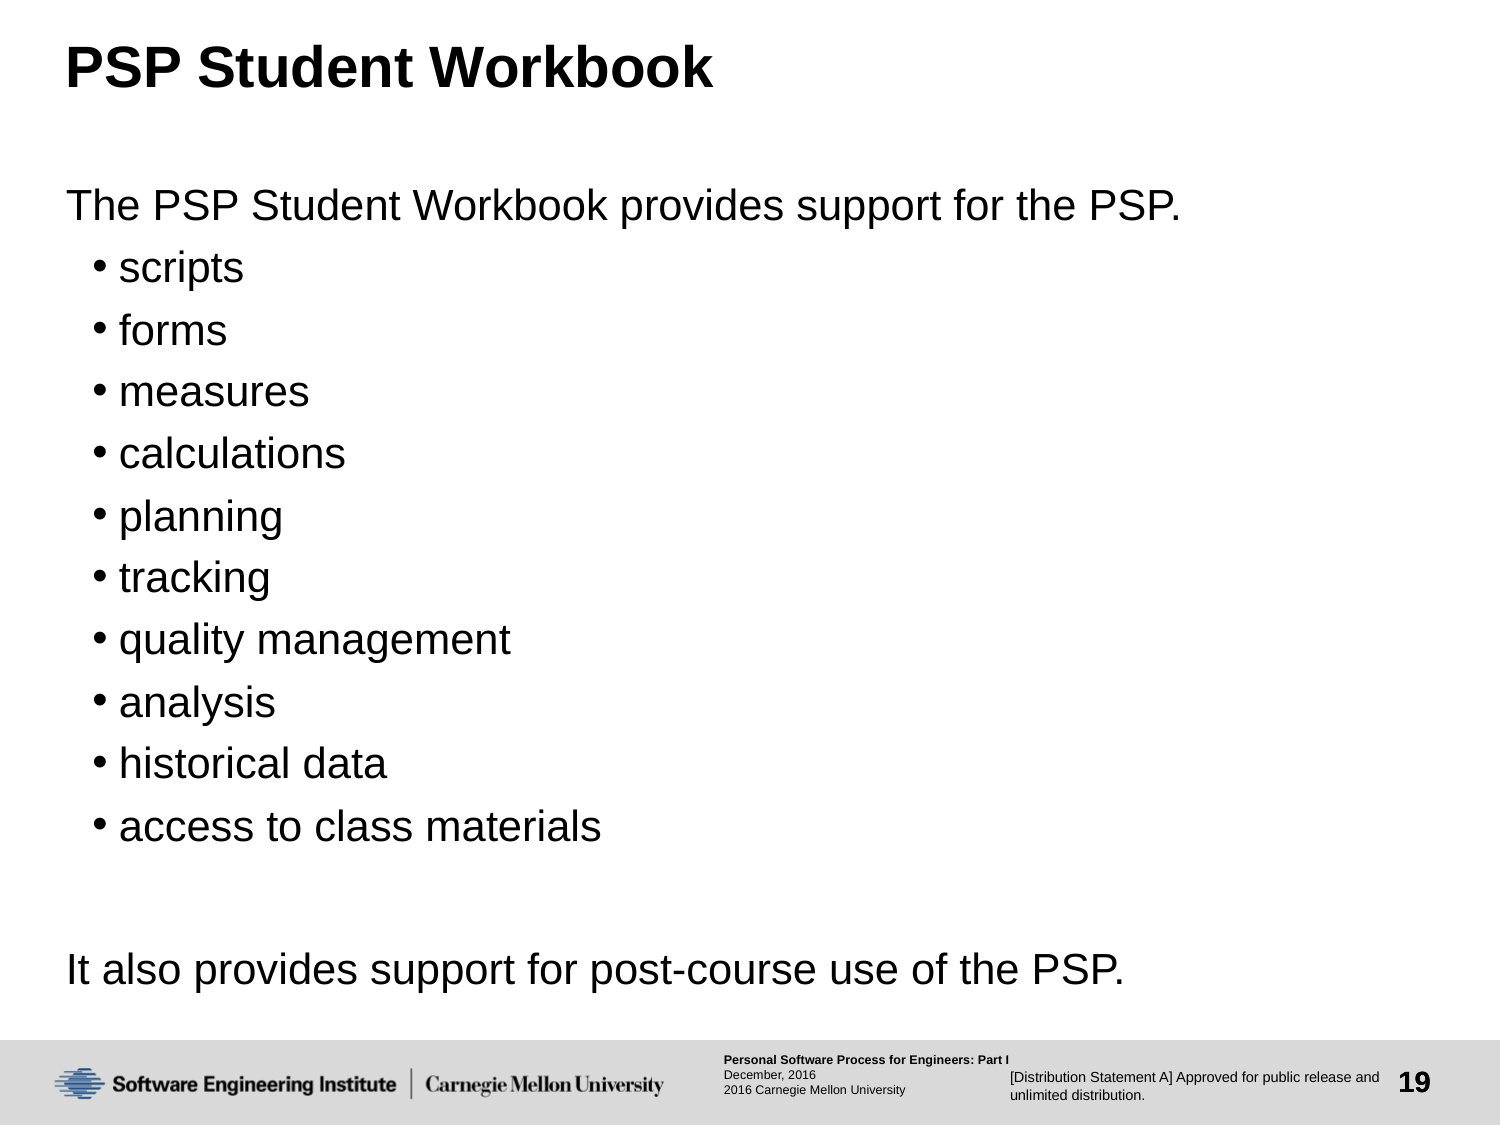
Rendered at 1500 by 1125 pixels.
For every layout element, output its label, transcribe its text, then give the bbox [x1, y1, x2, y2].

title PSP Student Workbook [65, 37, 1313, 148]
picture [46, 1061, 673, 1104]
list The PSP Student Workbook provides support for the PSP. scripts forms measures calculations planning tracking quality management analysis historical data access to class materials It also provides support for post-course use of the PSP. [65, 177, 1431, 1000]
